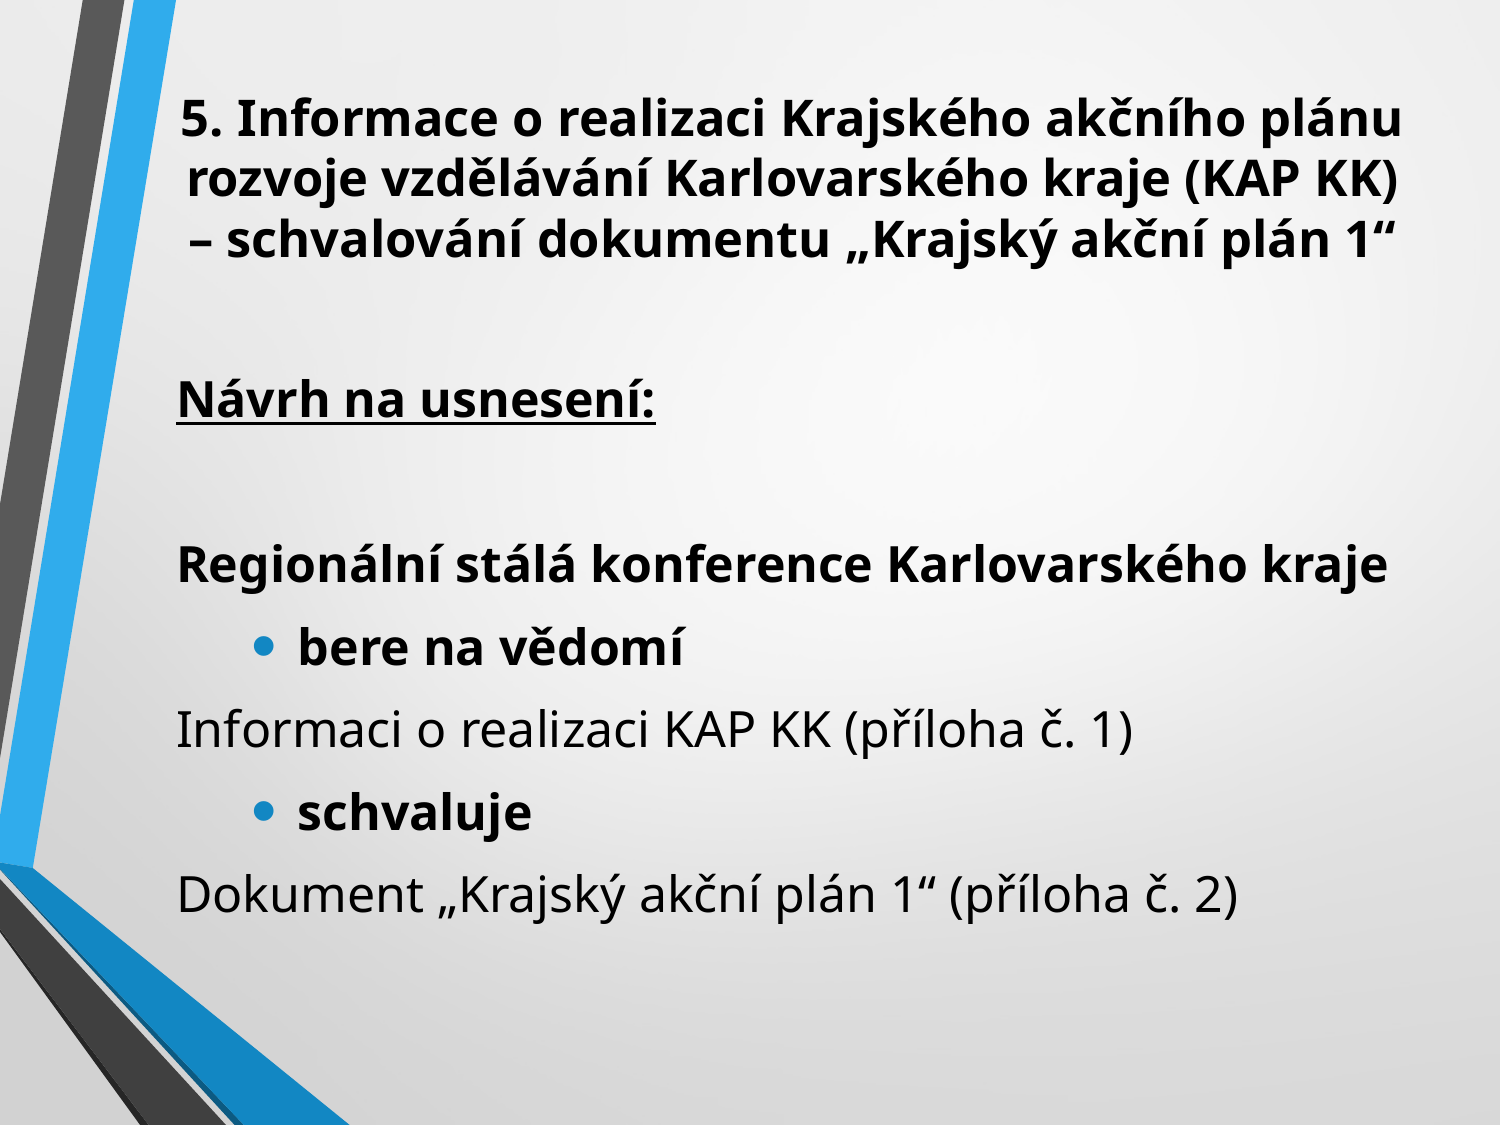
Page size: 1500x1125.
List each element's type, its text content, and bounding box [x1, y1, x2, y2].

list Návrh na usnesení: Regionální stálá konference Karlovarského kraje bere na vědomí Informaci o realizaci KAP KK (příloha č. 1) schvaluje Dokument „Krajský akční plán 1“ (příloha č. 2) [161, 277, 1500, 1056]
title 5. Informace o realizaci Krajského akčního plánu rozvoje vzdělávání Karlovarského kraje (KAP KK) – schvalování dokumentu „Krajský akční plán 1“ [161, 75, 1425, 277]
